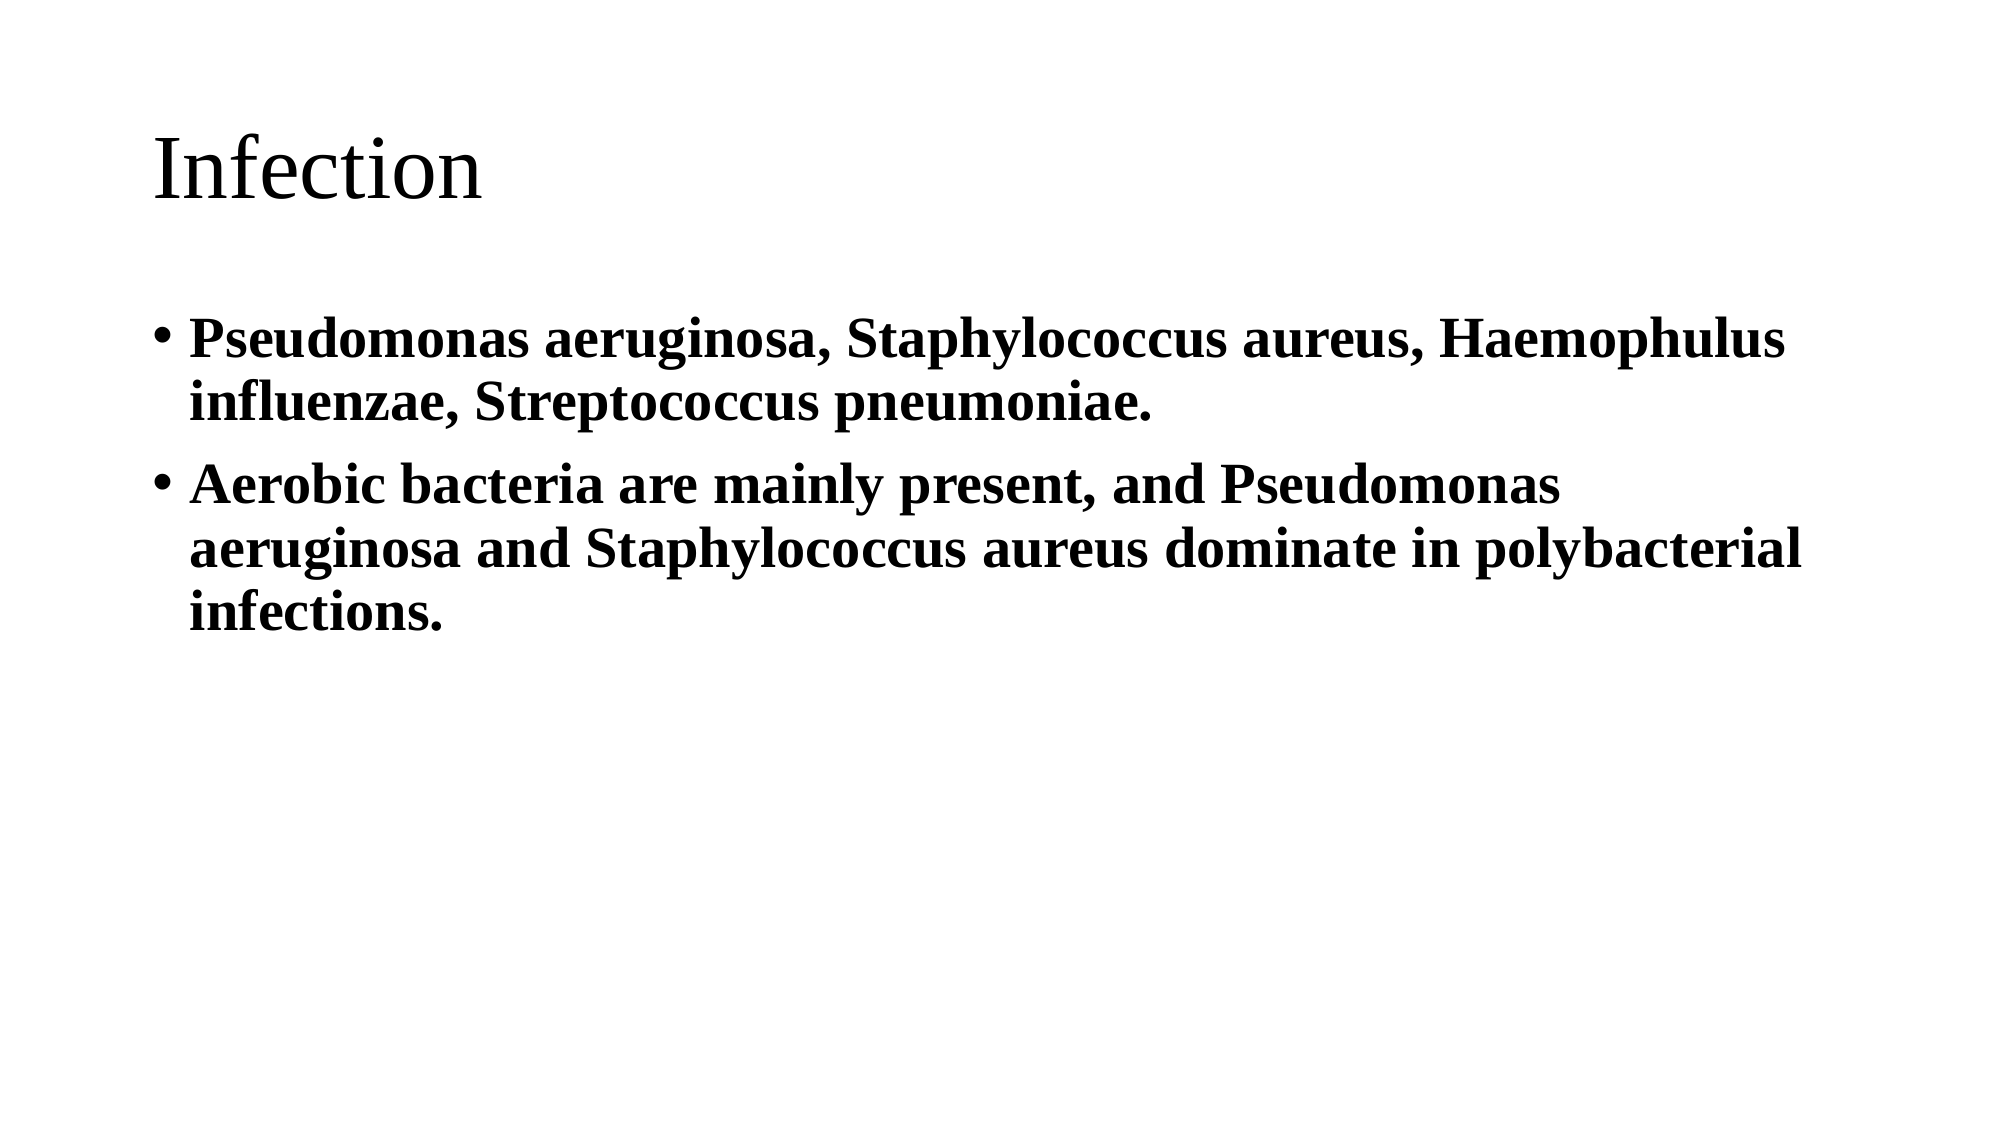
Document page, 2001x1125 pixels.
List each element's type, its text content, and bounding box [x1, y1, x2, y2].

list Pseudomonas aeruginosa, Staphylococcus aureus, Haemophulus influenzae, Streptococcus pneumoniae. Aerobic bacteria are mainly present, and Pseudomonas aeruginosa and Staphylococcus aureus dominate in polybacterial infections. [137, 299, 1863, 1014]
title Infection [137, 59, 1863, 278]
